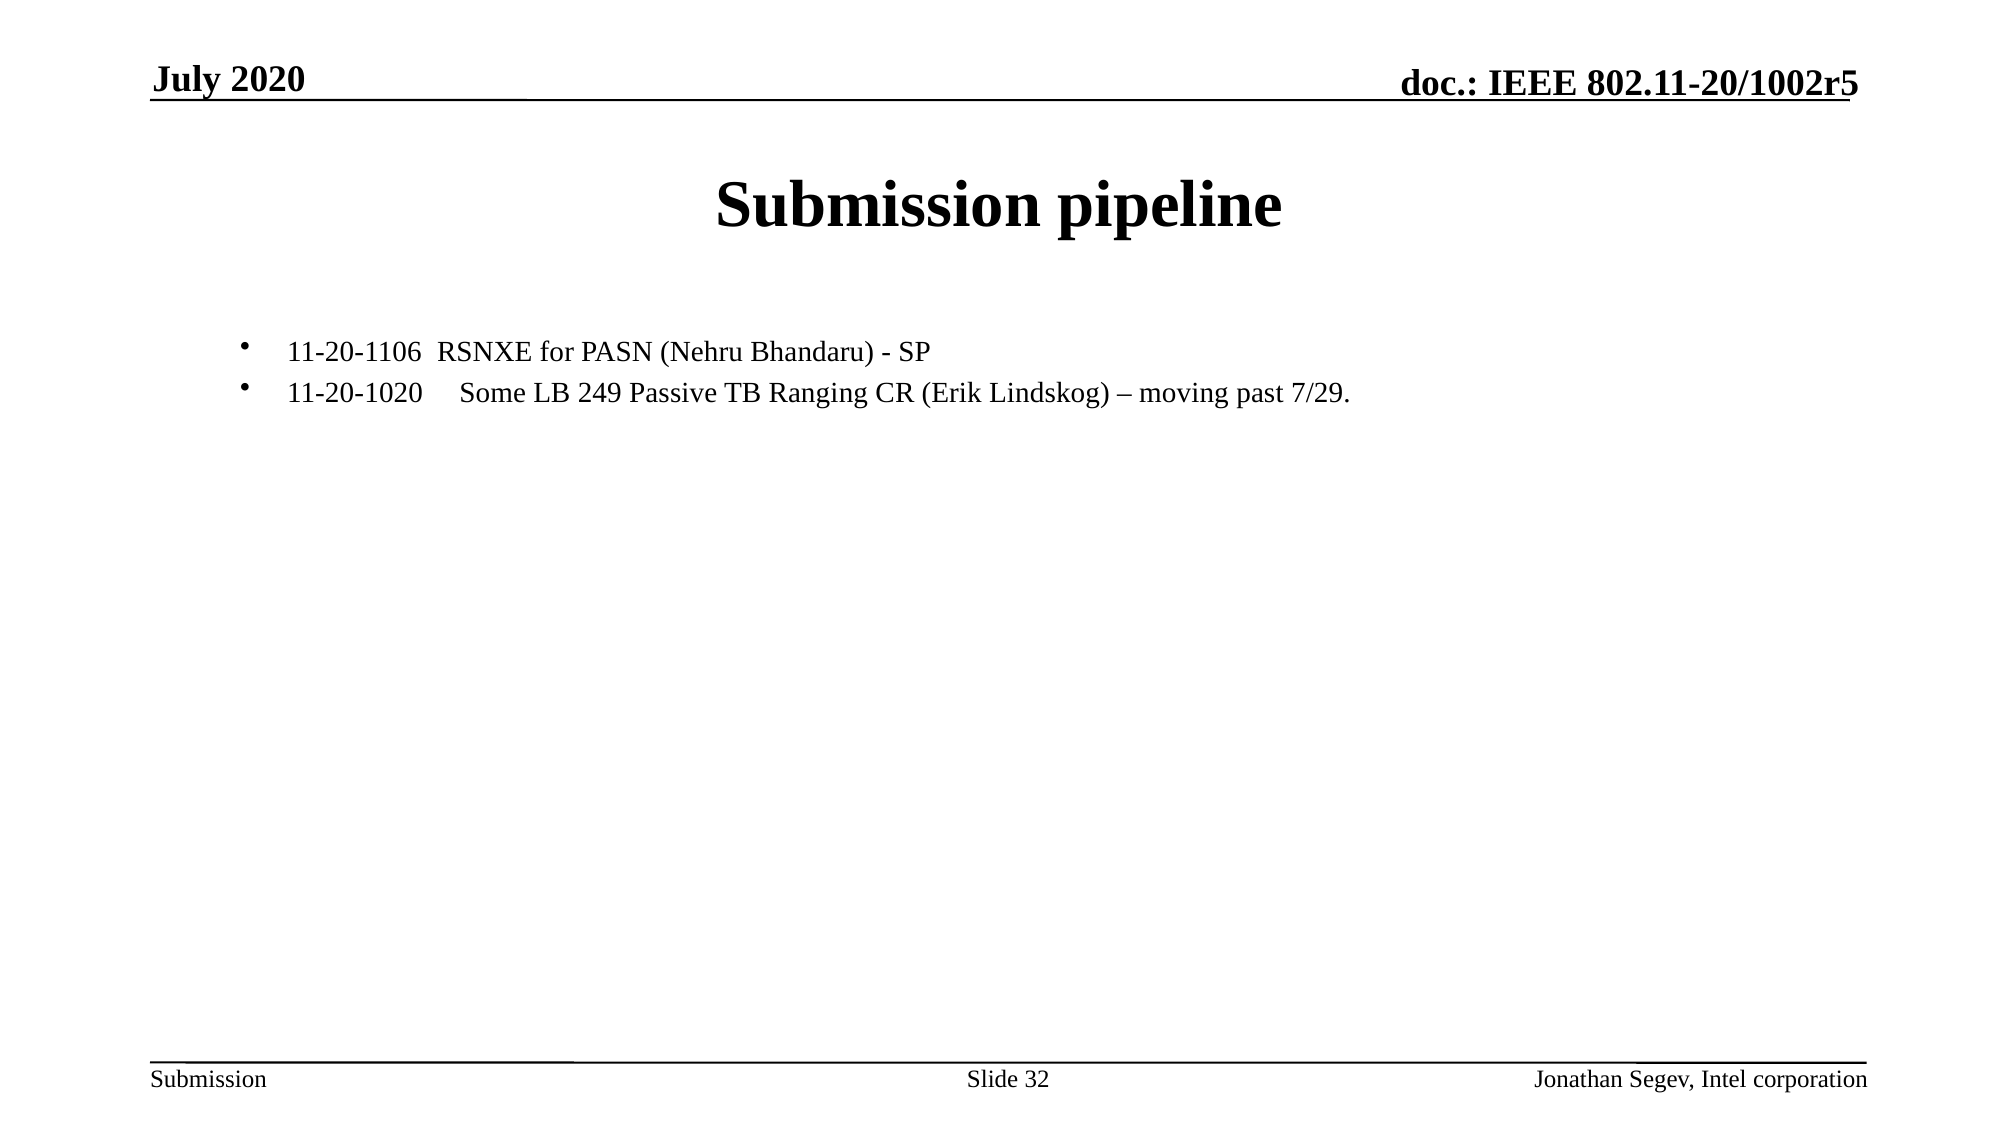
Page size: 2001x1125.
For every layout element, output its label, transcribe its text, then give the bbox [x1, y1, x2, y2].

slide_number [152, 54, 563, 100]
list 11-20-1106 RSNXE for PASN (Nehru Bhandaru) - SP 11-20-1020 Some LB 249 Passive TB Ranging CR (Erik Lindskog) – moving past 7/29. [149, 324, 1850, 1000]
footer Jonathan Segev, Intel corporation [1171, 1061, 1869, 1093]
title Submission pipeline [149, 112, 1850, 288]
slide_number Slide 32 [950, 1061, 1067, 1123]
